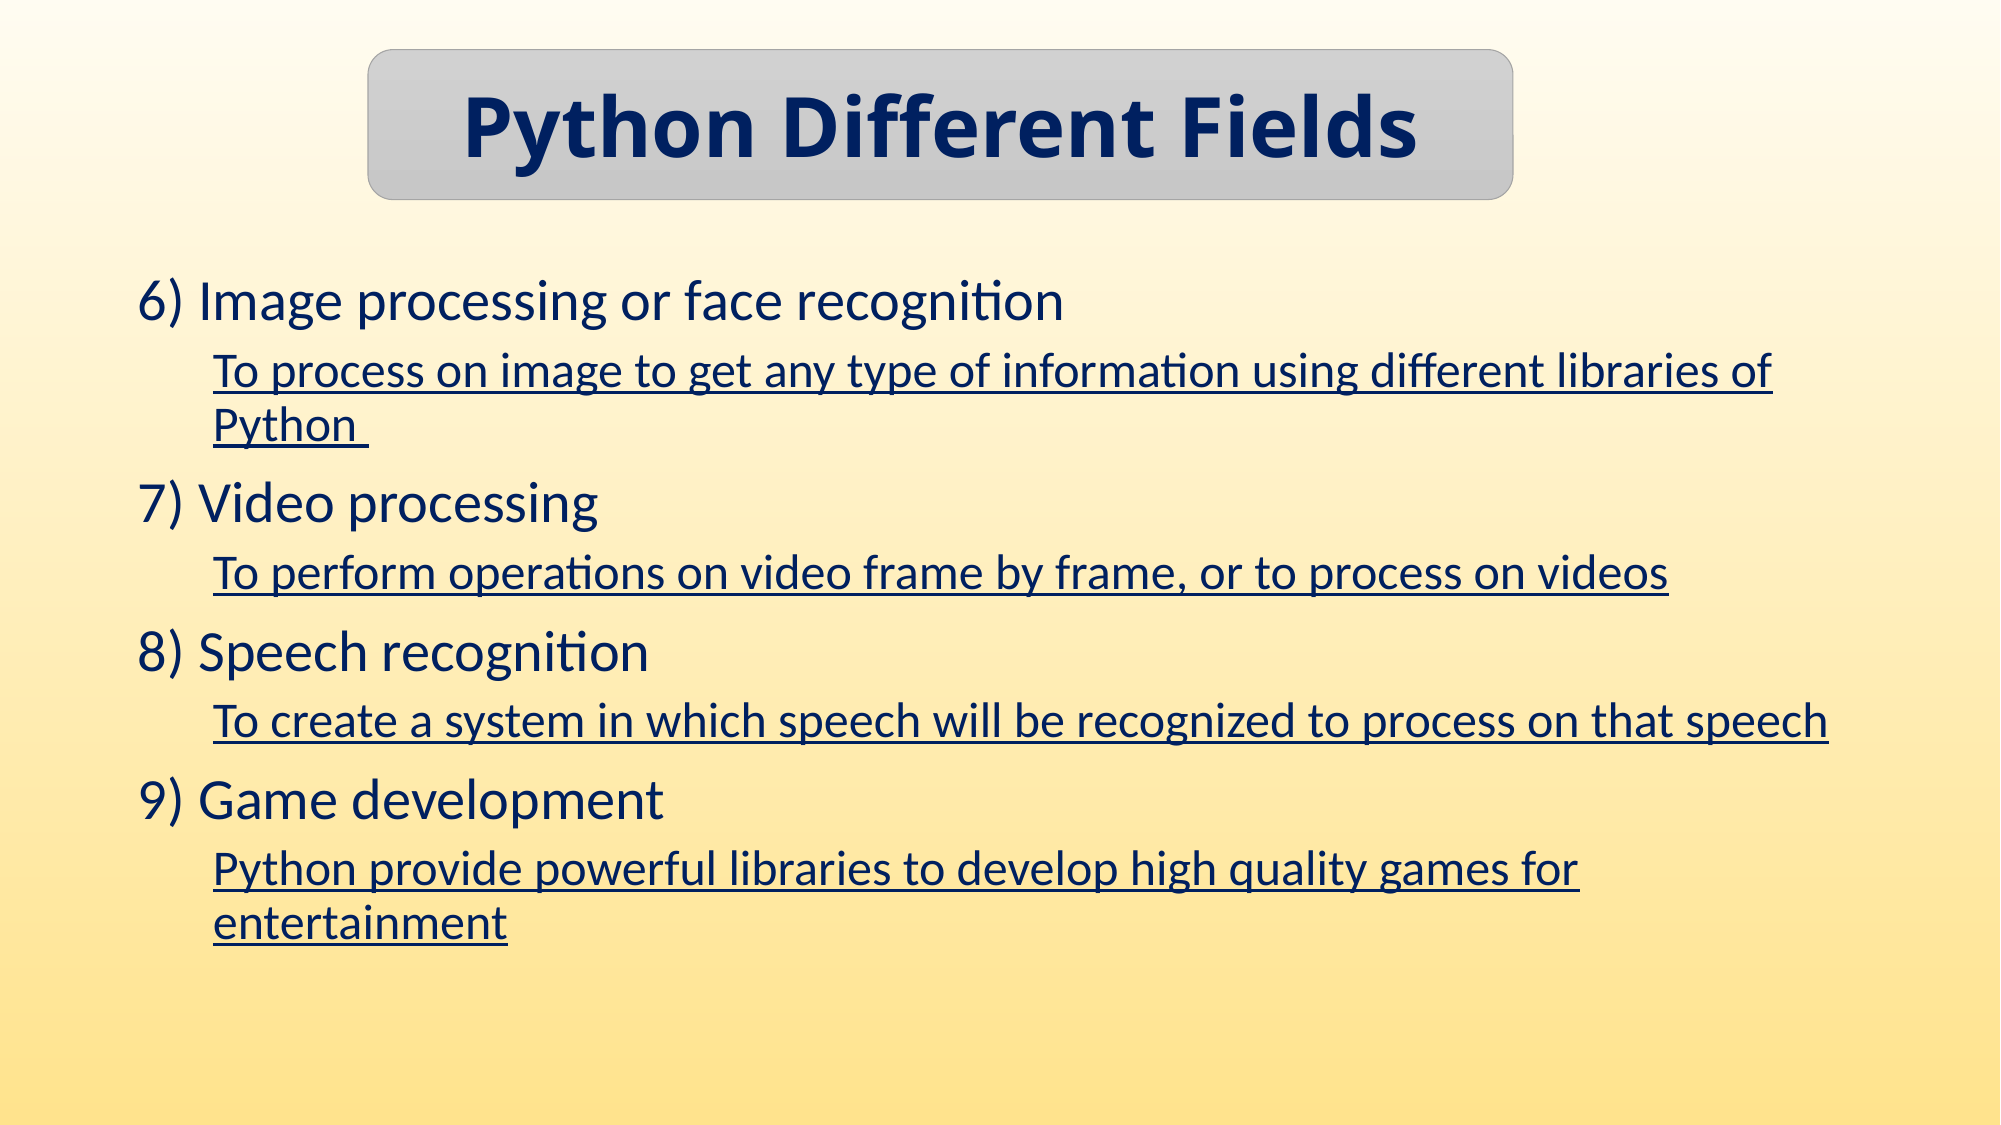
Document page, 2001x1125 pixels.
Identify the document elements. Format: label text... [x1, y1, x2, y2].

text_box Python Different Fields [367, 49, 1514, 201]
list 6) Image processing or face recognition To process on image to get any type of information using different libraries of Python 7) Video processing To perform operations on video frame by frame, or to process on videos 8) Speech recognition To create a system in which speech will be recognized to process on that speech 9) Game development Python provide powerful libraries to develop high quality games for entertainment [122, 263, 1848, 1090]
